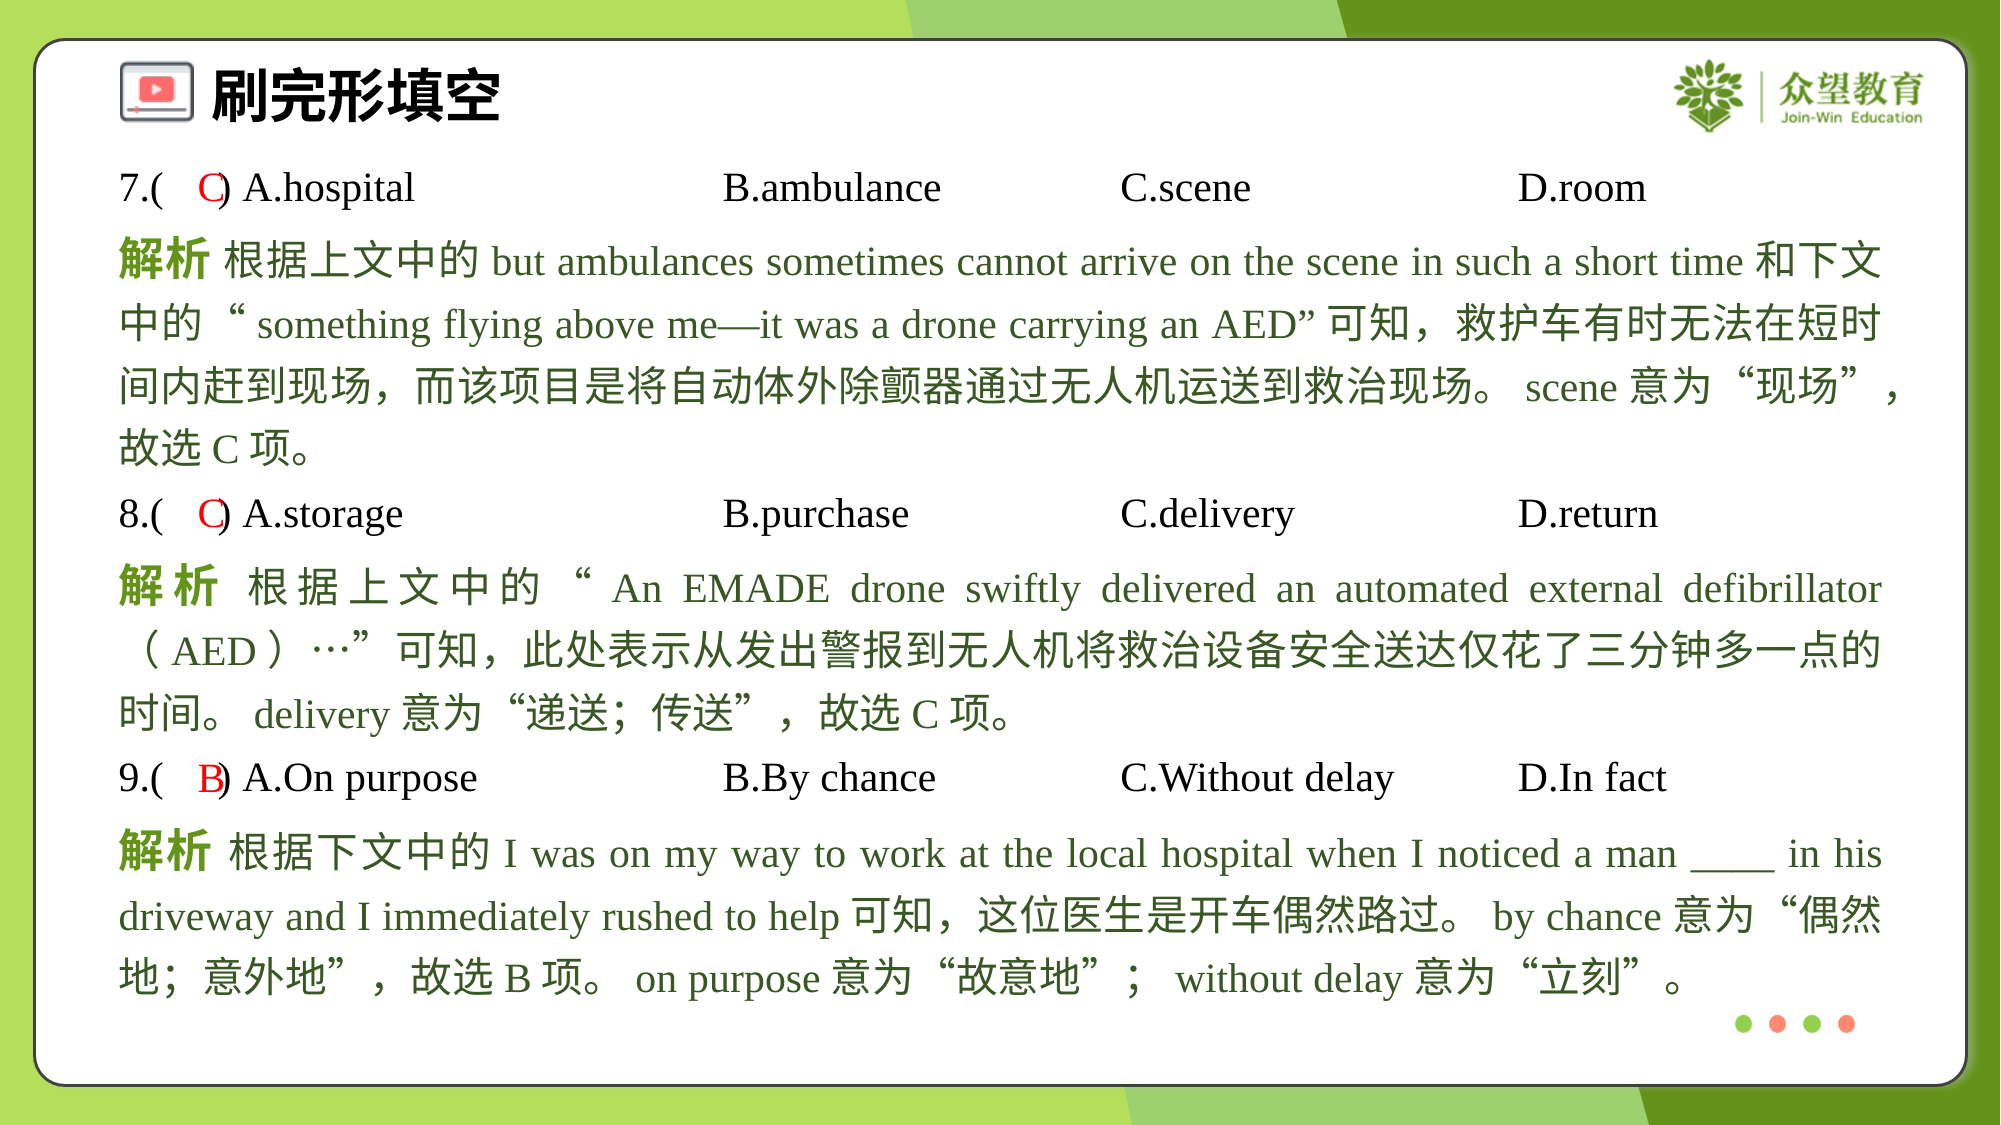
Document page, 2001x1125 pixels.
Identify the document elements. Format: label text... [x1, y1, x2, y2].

text_box 7.( ) A.hospital B.ambulance C.scene D.room [118, 146, 192, 204]
text_box 解析 根据上文中的“An EMADE drone swiftly delivered an automated external defibrillator （AED）…”可知，此处表示从发出警报到无人机将救治设备安全送达仅花了三分钟多一点的时间。delivery意为“递送；传送”，故选C项。 [118, 542, 1883, 732]
text_box B [192, 737, 231, 796]
text_box C [192, 146, 231, 205]
text_box 解析 根据上文中的but ambulances sometimes cannot arrive on the scene in such a short time和下文中的“something flying above me—it was a drone carrying an AED”可知，救护车有时无法在短时间内赶到现场，而该项目是将自动体外除颤器通过无人机运送到救治现场。scene意为“现场”，故选C项。 [118, 215, 1883, 468]
text_box 8.( ) A.storage B.purchase C.delivery D.return [118, 473, 192, 531]
text_box C [192, 473, 231, 531]
text_box 9.( ) A.On purpose B.By chance C.Without delay D.In fact [231, 737, 1883, 795]
text_box 9.( ) A.On purpose B.By chance C.Without delay D.In fact [118, 737, 192, 795]
picture [0, 0, 2000, 1125]
text_box 7.( ) A.hospital B.ambulance C.scene D.room [231, 146, 1883, 204]
text_box 解析 根据下文中的I was on my way to work at the local hospital when I noticed a man ____ in his driveway and I immediately rushed to help可知，这位医生是开车偶然路过。by chance意为“偶然地；意外地”，故选B项。on purpose意为“故意地”；without delay意为“立刻”。 [118, 807, 1883, 996]
text_box 8.( ) A.storage B.purchase C.delivery D.return [231, 473, 1883, 531]
